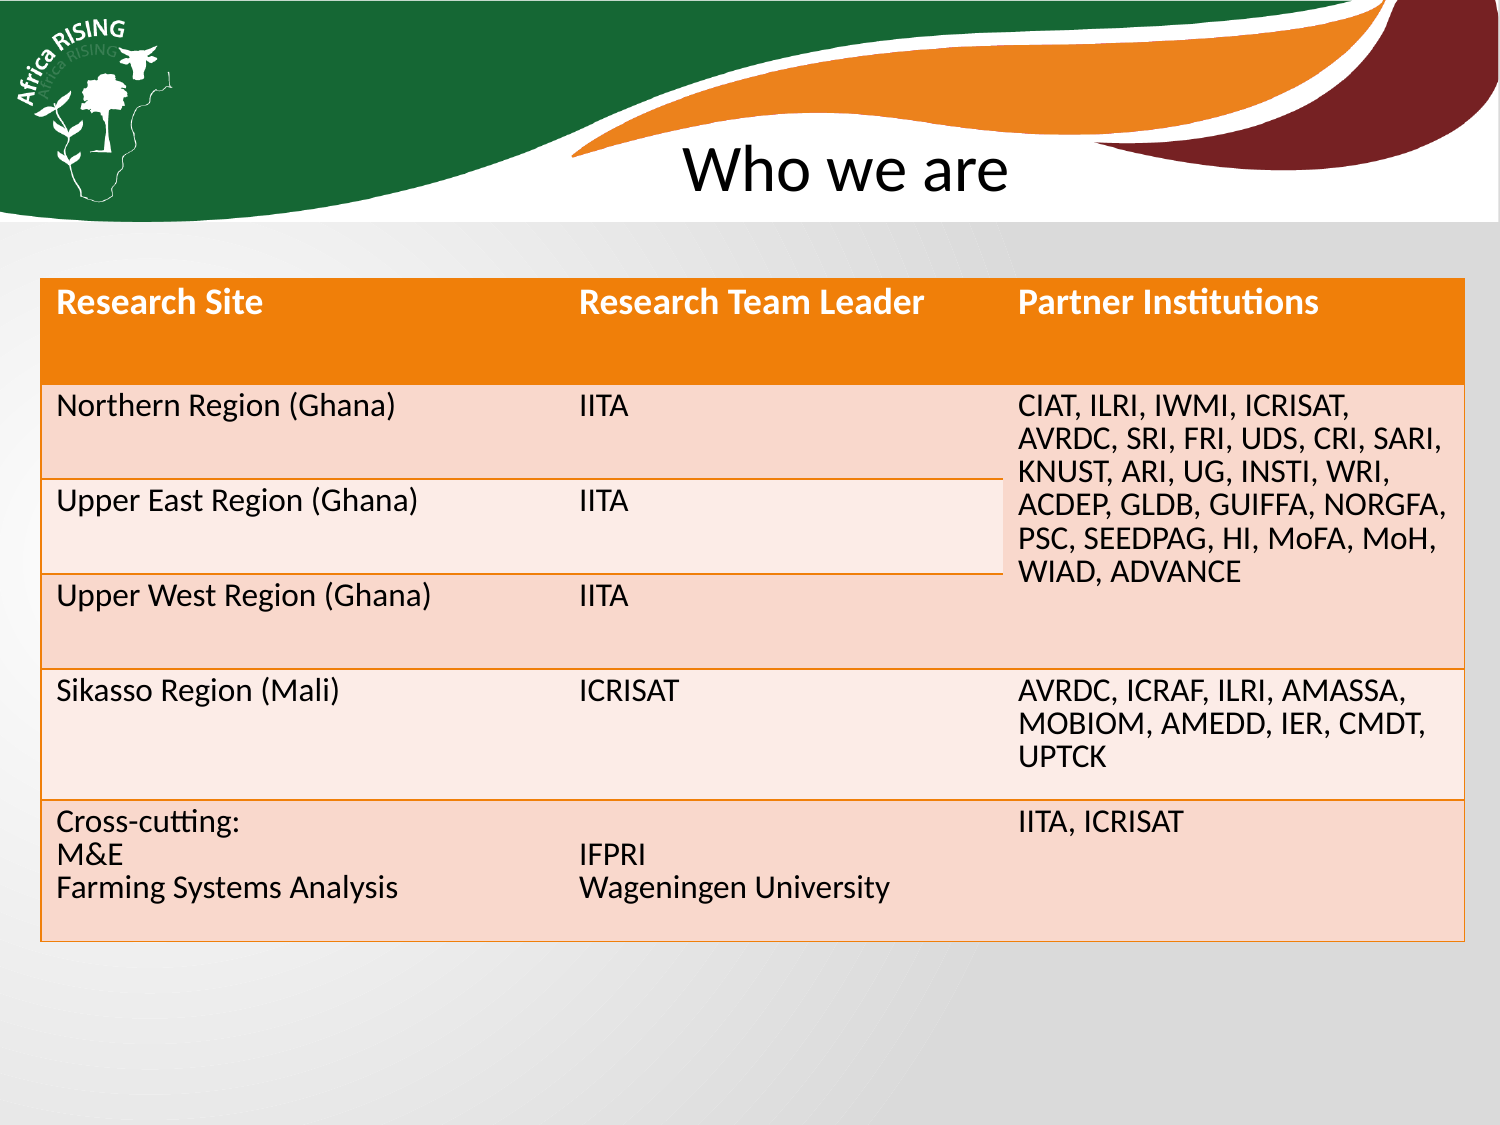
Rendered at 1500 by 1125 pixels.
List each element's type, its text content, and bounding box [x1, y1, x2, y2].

table_cell Cross-cutting: M&E Farming Systems Analysis [42, 801, 564, 941]
table_cell AVRDC, ICRAF, ILRI, AMASSA, MOBIOM, AMEDD, IER, CMDT, UPTCK [1003, 670, 1464, 799]
table_cell Northern Region (Ghana) [42, 385, 564, 478]
list Who we are [76, 117, 1025, 208]
table_header Research Team Leader [564, 280, 1003, 383]
table_cell IFPRI Wageningen University [564, 801, 1003, 941]
table_cell IITA [564, 385, 1003, 478]
table_cell CIAT, ILRI, IWMI, ICRISAT, AVRDC, SRI, FRI, UDS, CRI, SARI, KNUST, ARI, UG, INSTI, WRI, ACDEP, GLDB, GUIFFA, NORGFA, PSC, SEEDPAG, HI, MoFA, MoH, WIAD, ADVANCE [1003, 385, 1464, 668]
table_header Partner Institutions [1003, 280, 1464, 383]
table_cell IITA [564, 480, 1003, 573]
table_cell IITA [564, 575, 1003, 668]
table_header Research Site [42, 280, 564, 383]
table_cell Upper West Region (Ghana) [42, 575, 564, 668]
table_cell Upper East Region (Ghana) [42, 480, 564, 573]
table_cell Sikasso Region (Mali) [42, 670, 564, 799]
table_cell ICRISAT [564, 670, 1003, 799]
table_cell IITA, ICRISAT [1003, 801, 1464, 941]
picture [0, 0, 1499, 222]
